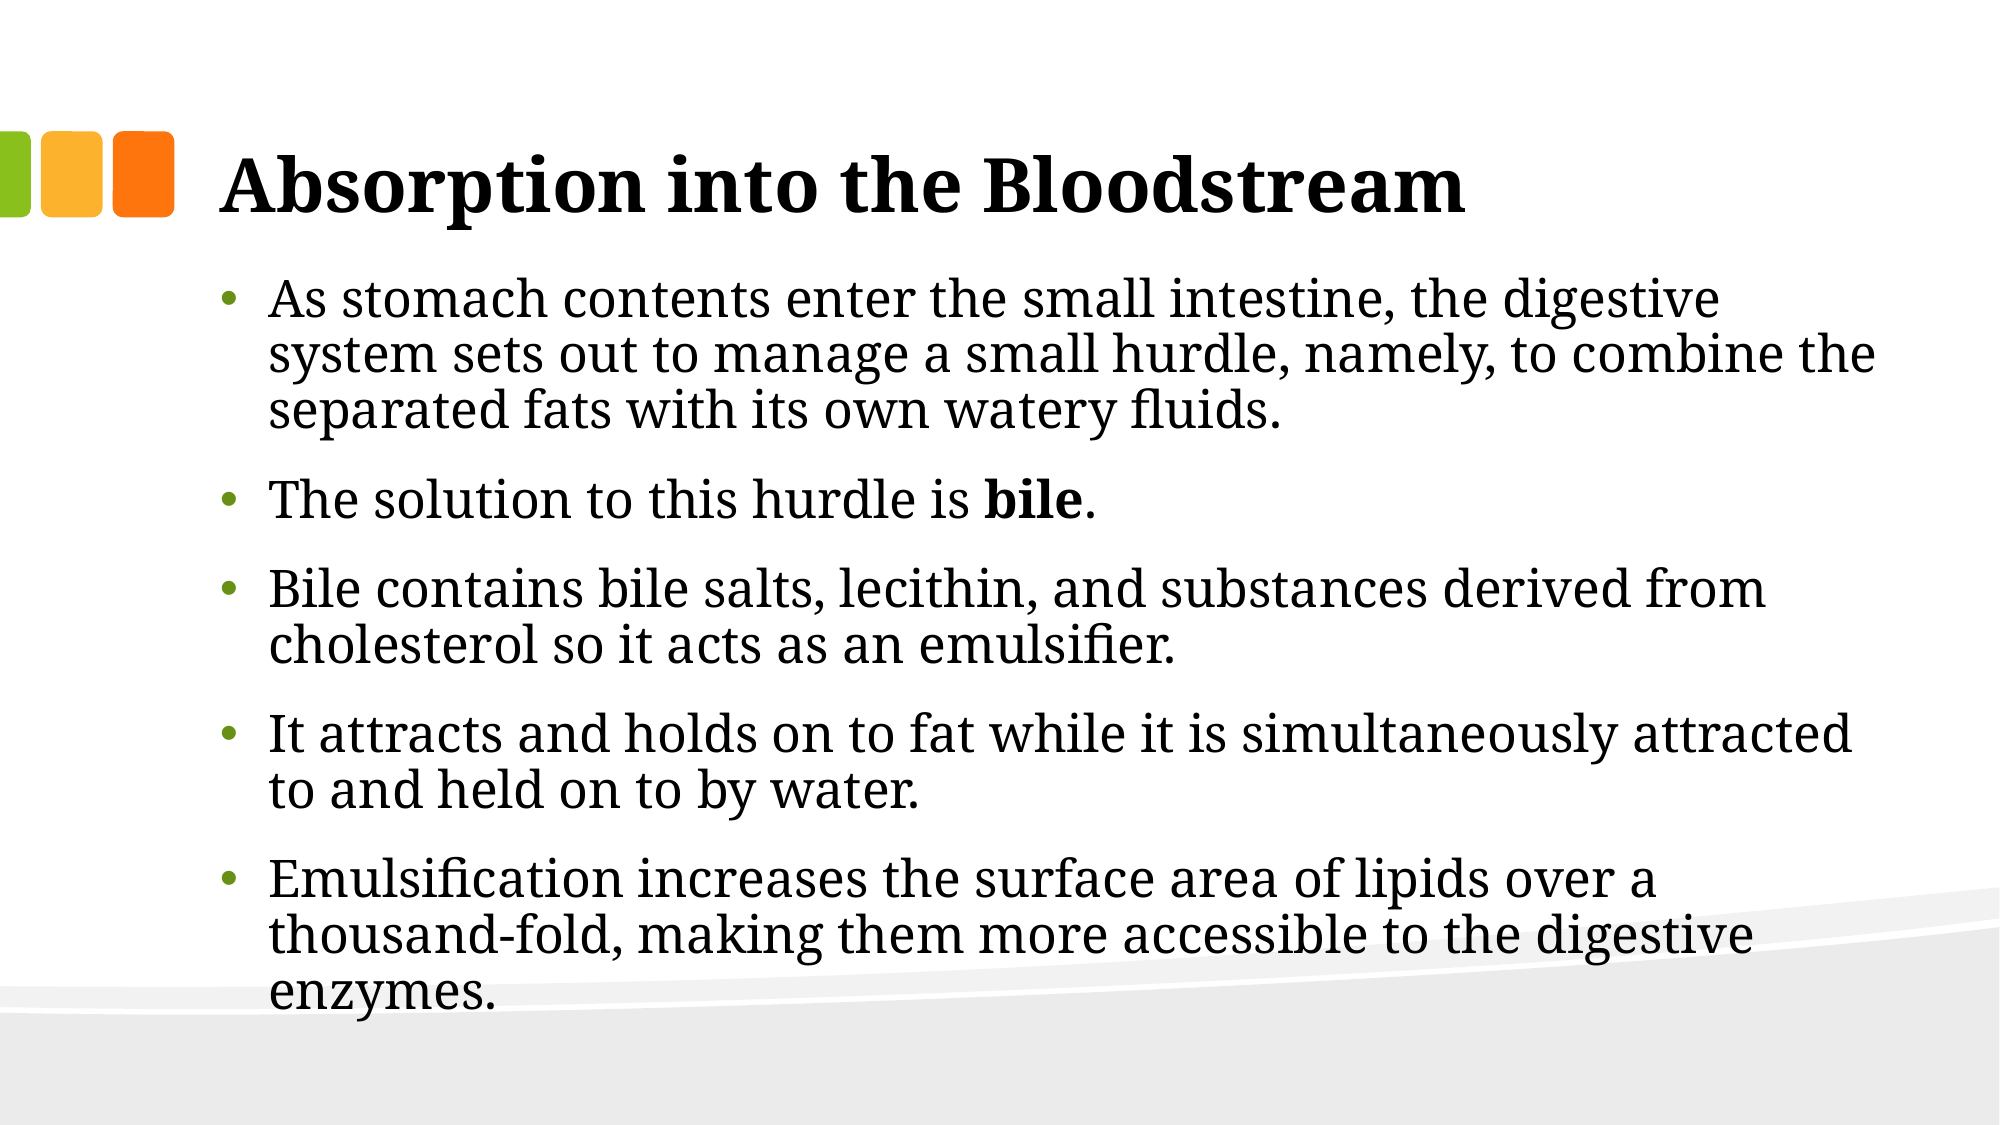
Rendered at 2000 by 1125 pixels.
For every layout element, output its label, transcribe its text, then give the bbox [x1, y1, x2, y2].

title Absorption into the Bloodstream [199, 24, 1800, 238]
list As stomach contents enter the small intestine, the digestive system sets out to manage a small hurdle, namely, to combine the separated fats with its own watery fluids. The solution to this hurdle is bile. Bile contains bile salts, lecithin, and substances derived from cholesterol so it acts as an emulsifier. It attracts and holds on to fat while it is simultaneously attracted to and held on to by water. Emulsification increases the surface area of lipids over a thousand-fold, making them more accessible to the digestive enzymes. [199, 262, 1900, 1038]
